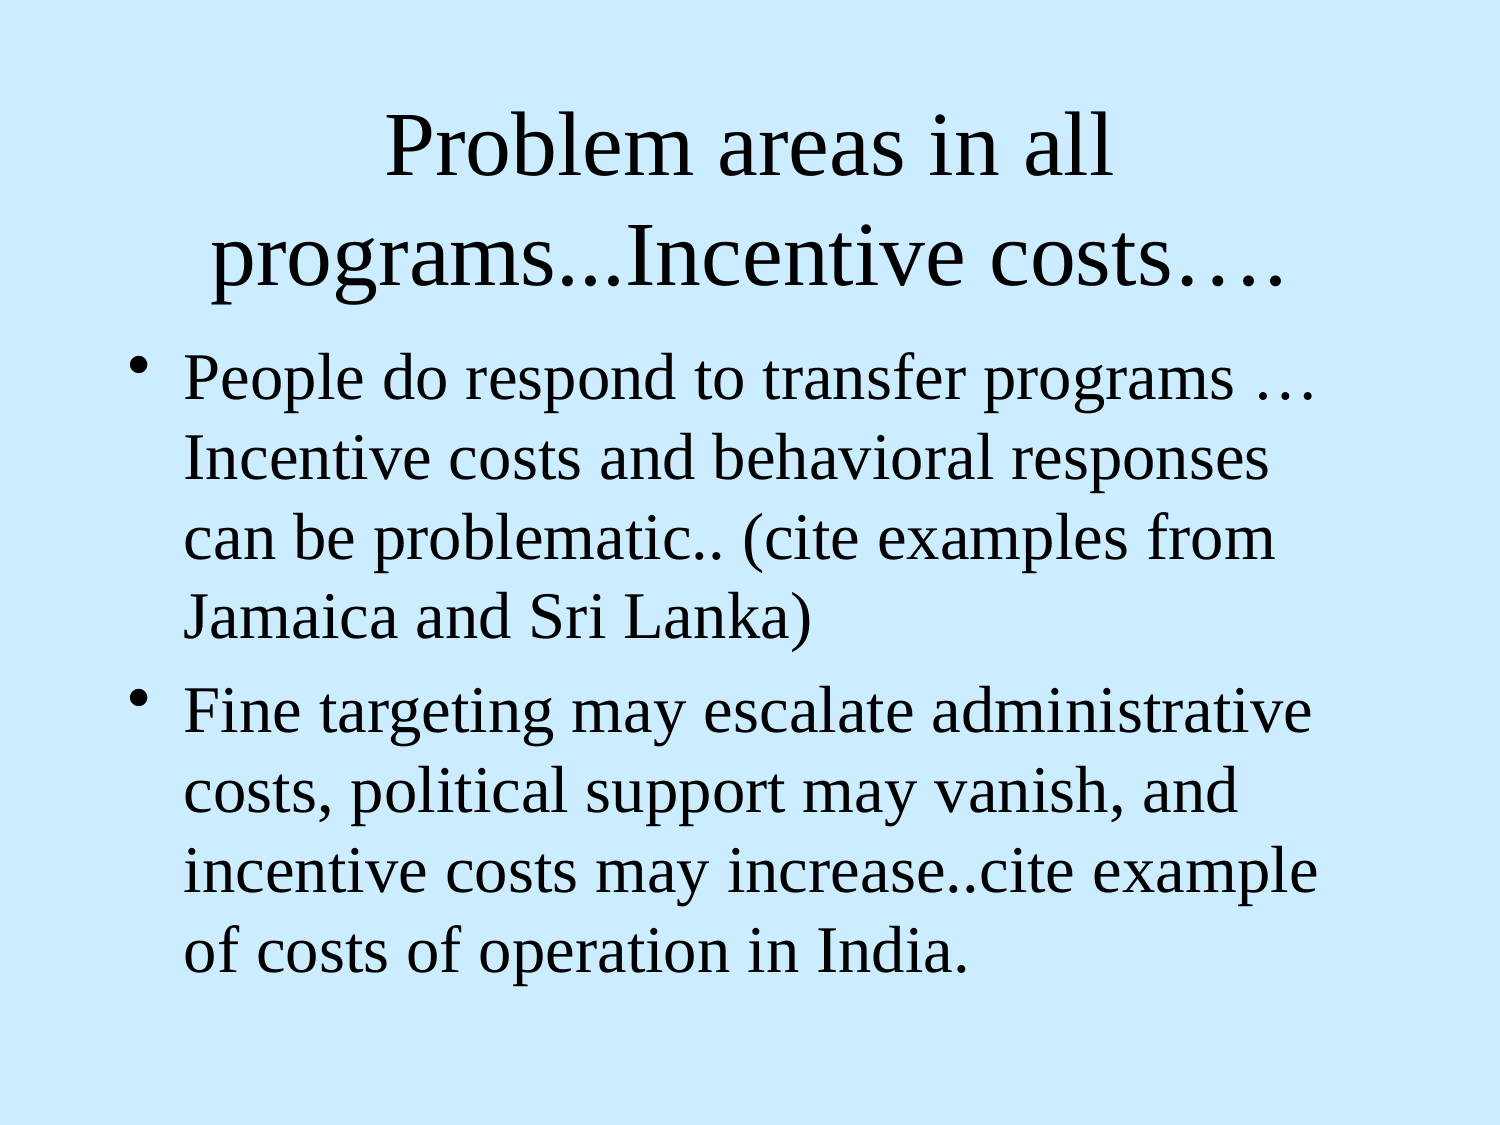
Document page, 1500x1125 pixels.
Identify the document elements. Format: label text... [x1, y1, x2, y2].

title Problem areas in all programs...Incentive costs…. [112, 99, 1388, 288]
list People do respond to transfer programs … Incentive costs and behavioral responses can be problematic.. (cite examples from Jamaica and Sri Lanka) Fine targeting may escalate administrative costs, political support may vanish, and incentive costs may increase..cite example of costs of operation in India. [112, 324, 1388, 1001]
